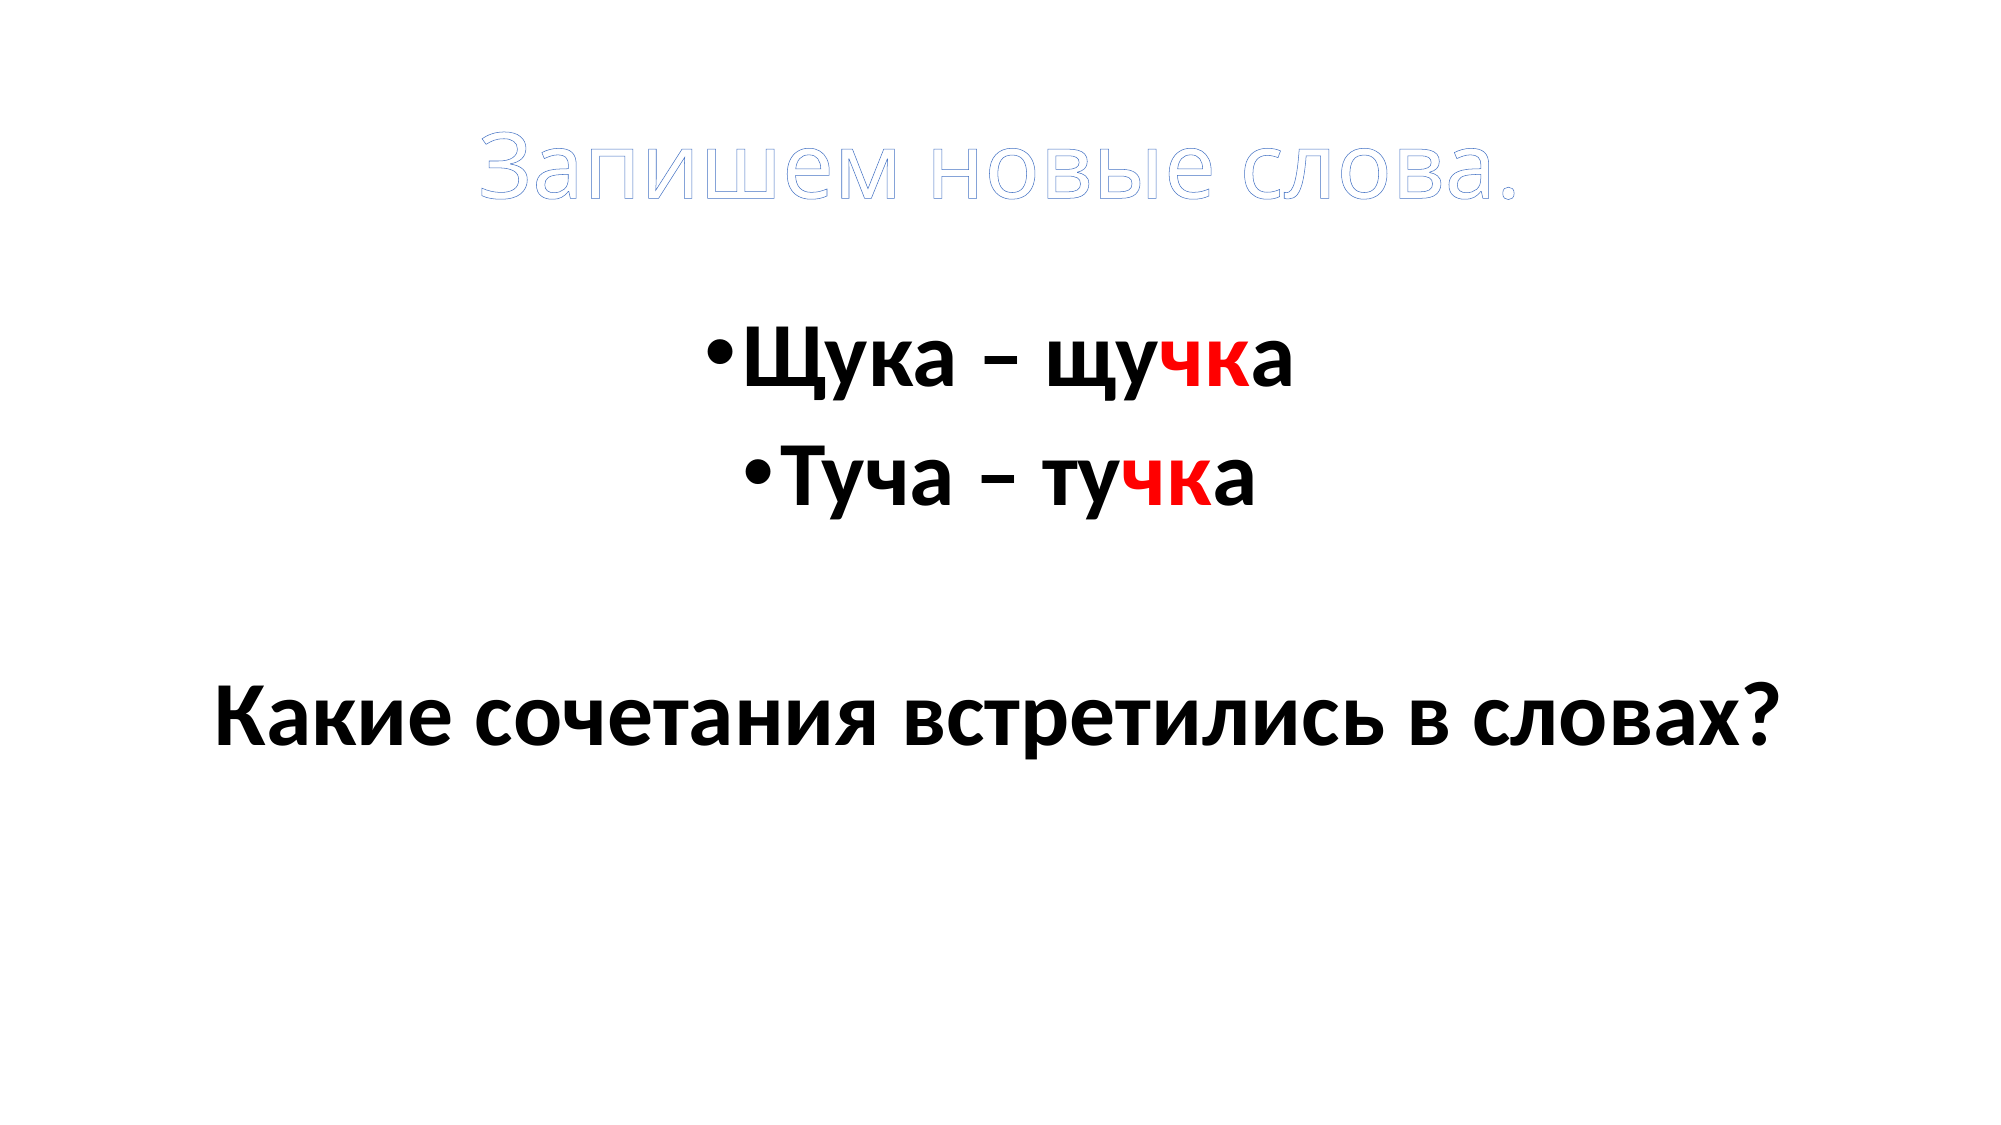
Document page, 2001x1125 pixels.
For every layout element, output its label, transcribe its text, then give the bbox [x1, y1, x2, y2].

title Запишем новые слова. [137, 59, 1863, 278]
list Щука – щучка Туча – тучка Какие сочетания встретились в словах? [137, 299, 1863, 1014]
